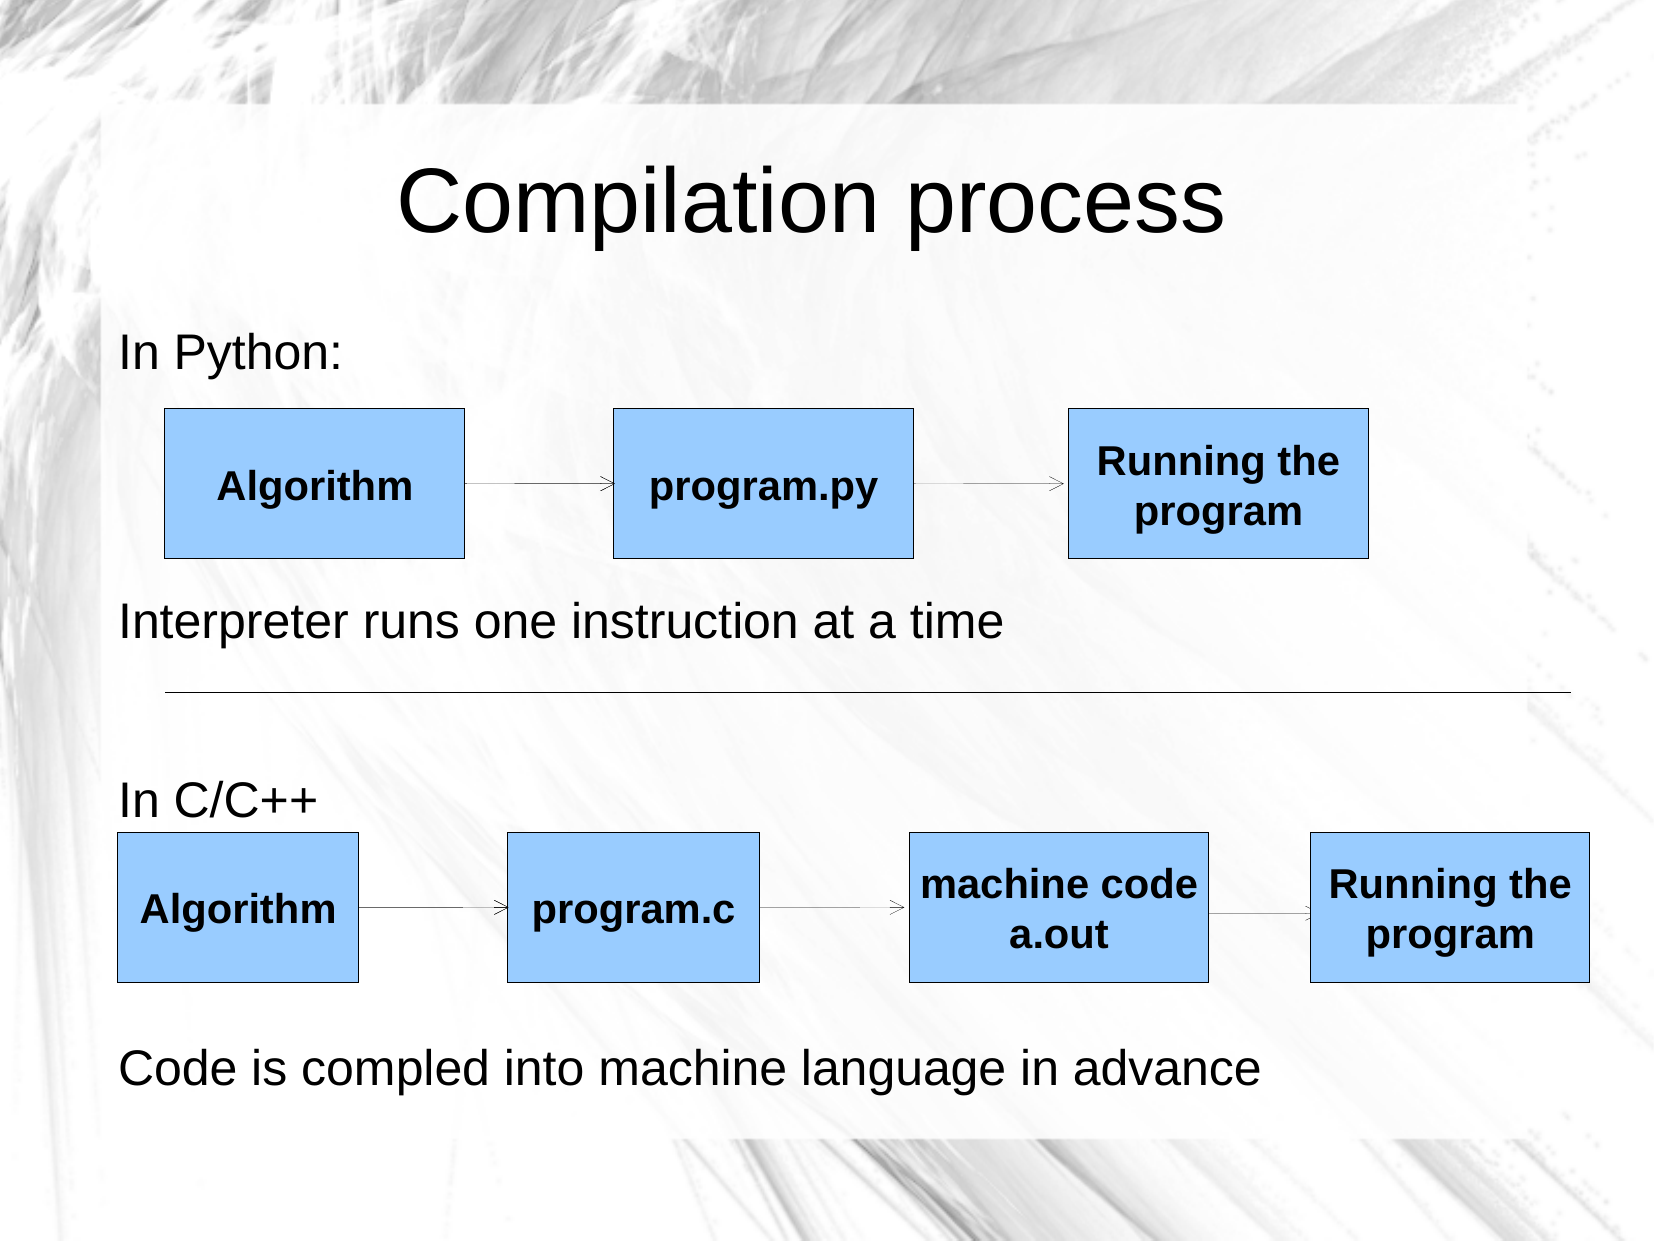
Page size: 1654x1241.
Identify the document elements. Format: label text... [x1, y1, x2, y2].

text_box [358, 900, 509, 915]
text_box [913, 476, 1064, 491]
text_box Algorithm [117, 832, 359, 983]
title Compilation process [118, 112, 1506, 281]
text_box [759, 900, 905, 915]
text_box Running the program [1310, 832, 1590, 983]
text_box machine code a.out [909, 832, 1209, 983]
text_box program.py [613, 408, 914, 559]
text_box Algorithm [164, 408, 465, 559]
text_box [464, 476, 615, 491]
text_box program.c [507, 832, 760, 983]
picture [0, 0, 1654, 1241]
text_box Running the program [1068, 408, 1369, 559]
list In Python: Interpreter runs one instruction at a time In C/C++ Code is compled into machine language in advance [118, 319, 1571, 1102]
